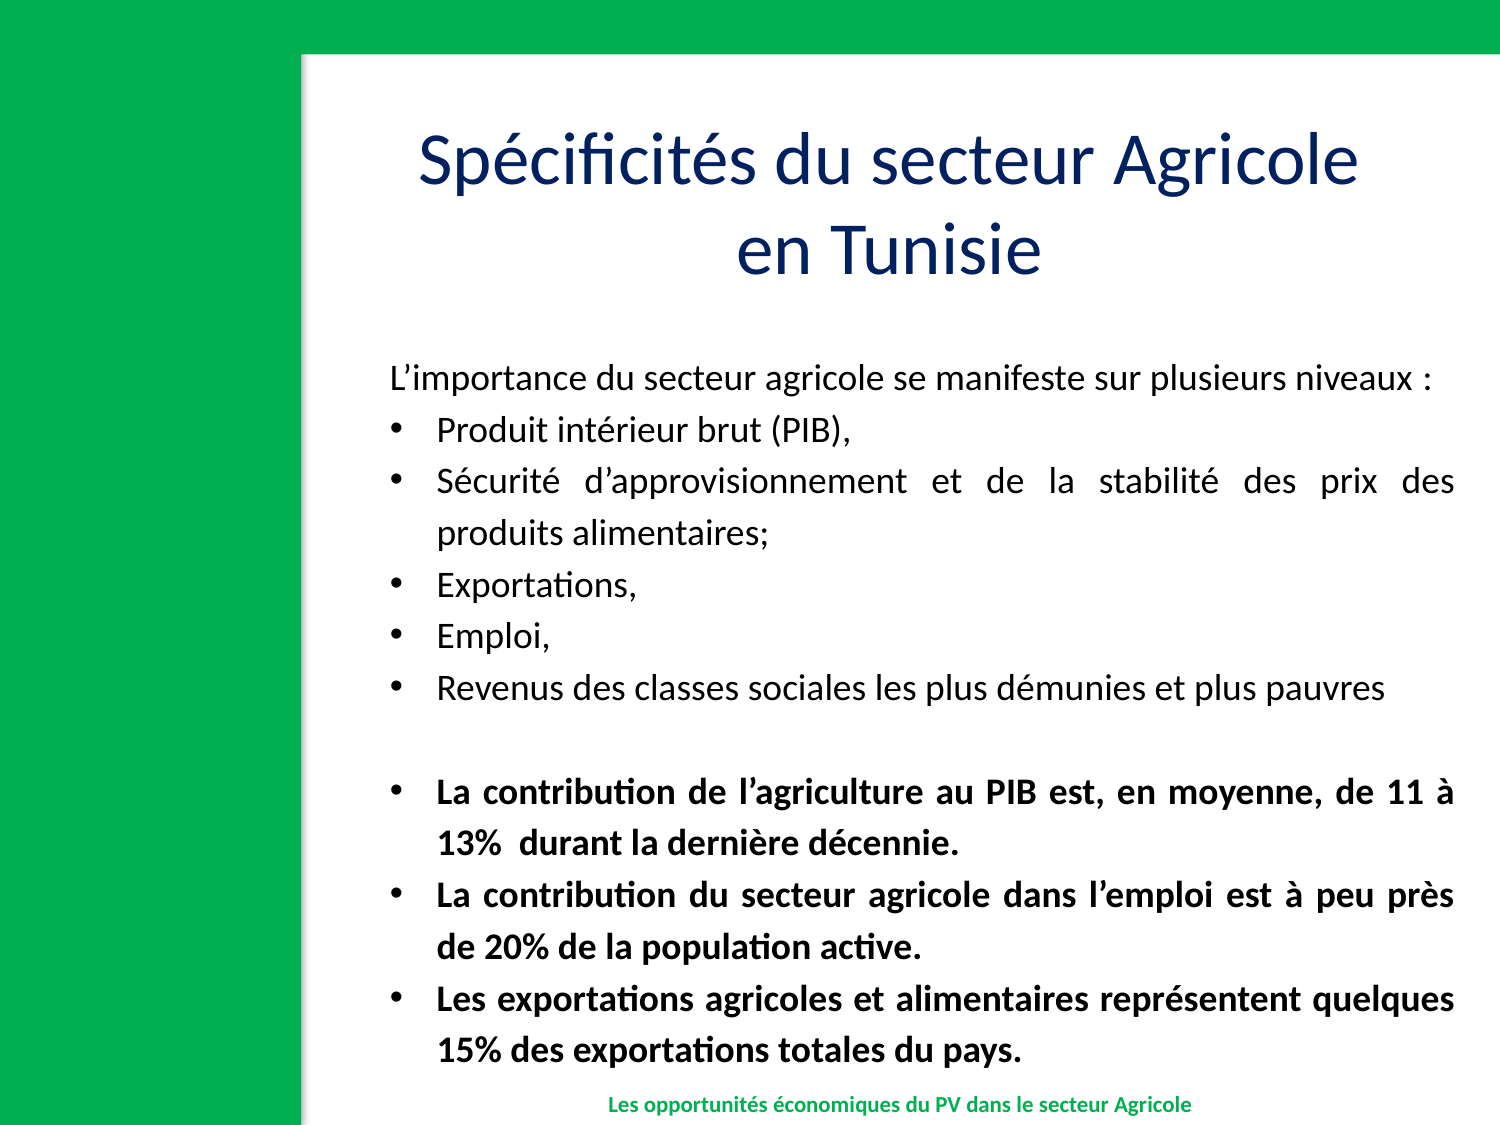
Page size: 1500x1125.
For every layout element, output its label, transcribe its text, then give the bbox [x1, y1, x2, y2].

text_box L’importance du secteur agricole se manifeste sur plusieurs niveaux : Produit intérieur brut (PIB), Sécurité d’approvisionnement et de la stabilité des prix des produits alimentaires; Exportations, Emploi, Revenus des classes sociales les plus démunies et plus pauvres La contribution de l’agriculture au PIB est, en moyenne, de 11 à 13% durant la dernière décennie. La contribution du secteur agricole dans l’emploi est à peu près de 20% de la population active. Les exportations agricoles et alimentaires représentent quelques 15% des exportations totales du pays. [375, 338, 1471, 1078]
text_box Spécificités du secteur Agricole en Tunisie [371, 101, 1408, 196]
